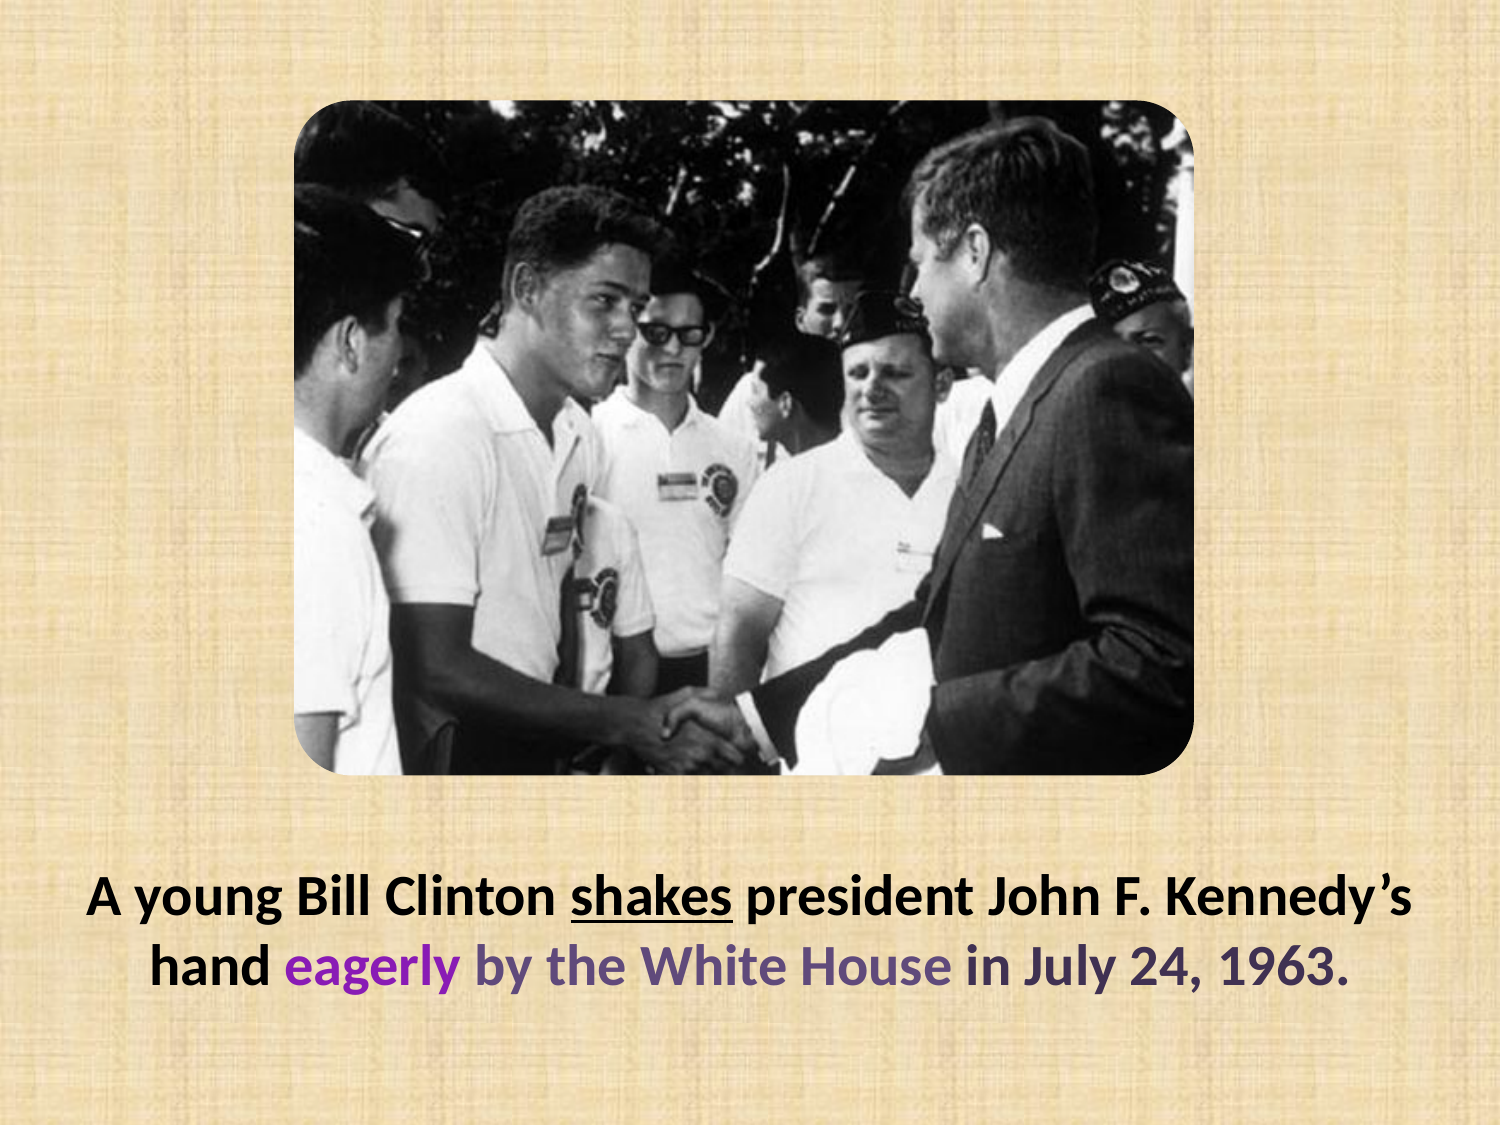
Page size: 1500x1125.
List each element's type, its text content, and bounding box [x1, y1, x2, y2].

picture [293, 100, 1195, 776]
list A young Bill Clinton shakes president John F. Kennedy’s hand eagerly by the White House in July 24, 1963. [24, 849, 1475, 1088]
